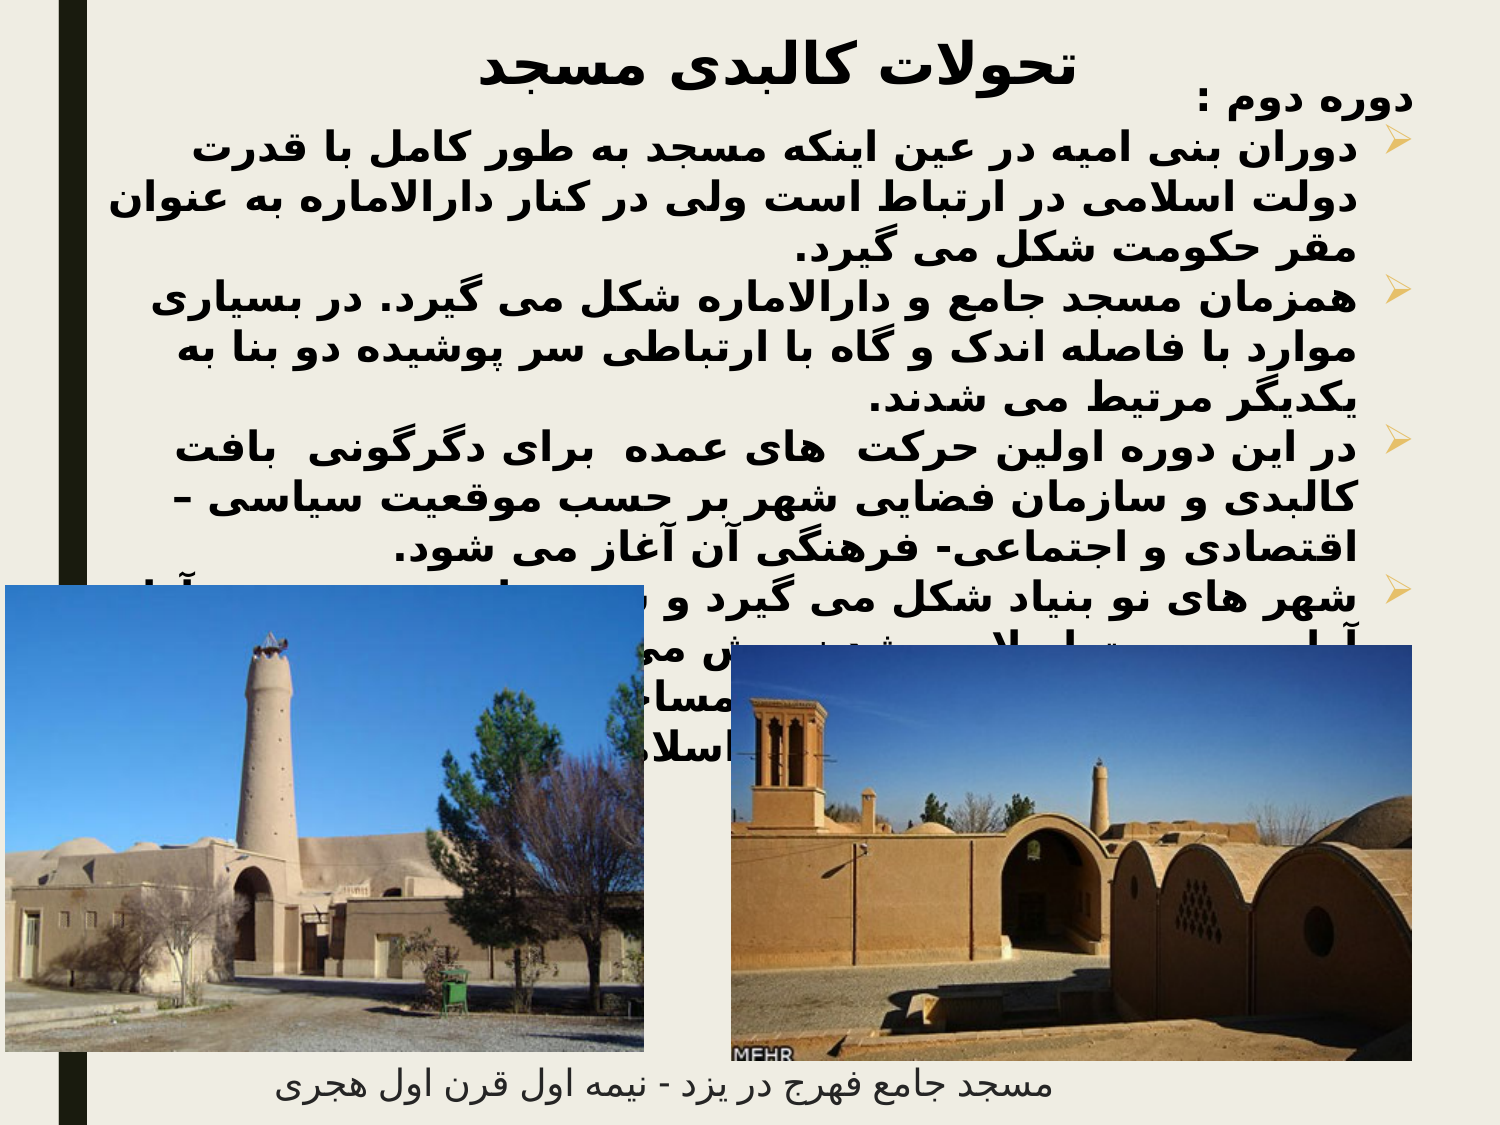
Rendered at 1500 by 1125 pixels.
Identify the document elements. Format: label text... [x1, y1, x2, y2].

picture [731, 645, 1412, 1061]
text_box مسجد جامع فهرج در یزد - نیمه اول قرن اول هجری [259, 1051, 1070, 1112]
text_box تحولات کالبدی مسجد [462, 19, 1094, 62]
picture [5, 585, 644, 1052]
text_box دوره دوم : دوران بنی امیه در عین اینکه مسجد به طور کامل با قدرت دولت اسلامی در ارتباط است ولی در کنار دارالاماره به عنوان مقر حکومت شکل می گیرد. همزمان مسجد جامع و دارالاماره شکل می گیرد. در بسیاری موارد با فاصله اندک و گاه با ارتباطی سر پوشیده دو بنا به یکدیگر مرتیط می شدند. در این دوره اولین حرکت های عمده برای دگرگونی بافت کالبدی و سازمان فضایی شهر بر حسب موقعیت سیاسی – اقتصادی و اجتماعی- فرهنگی آن آغاز می شود. شهر های نو بنیاد شکل می گیرد و شهر های تسخیر شده آرام آرام به سمت اسلامی شدن پیش می روند. شکل گیری اولین مدارس در کنار مساجد در این دوره است و جامع بودن به معنای حضور دولت اسلامی در بالاترین سطح است. (حبیبی، 1392، ص43) [64, 62, 1430, 873]
